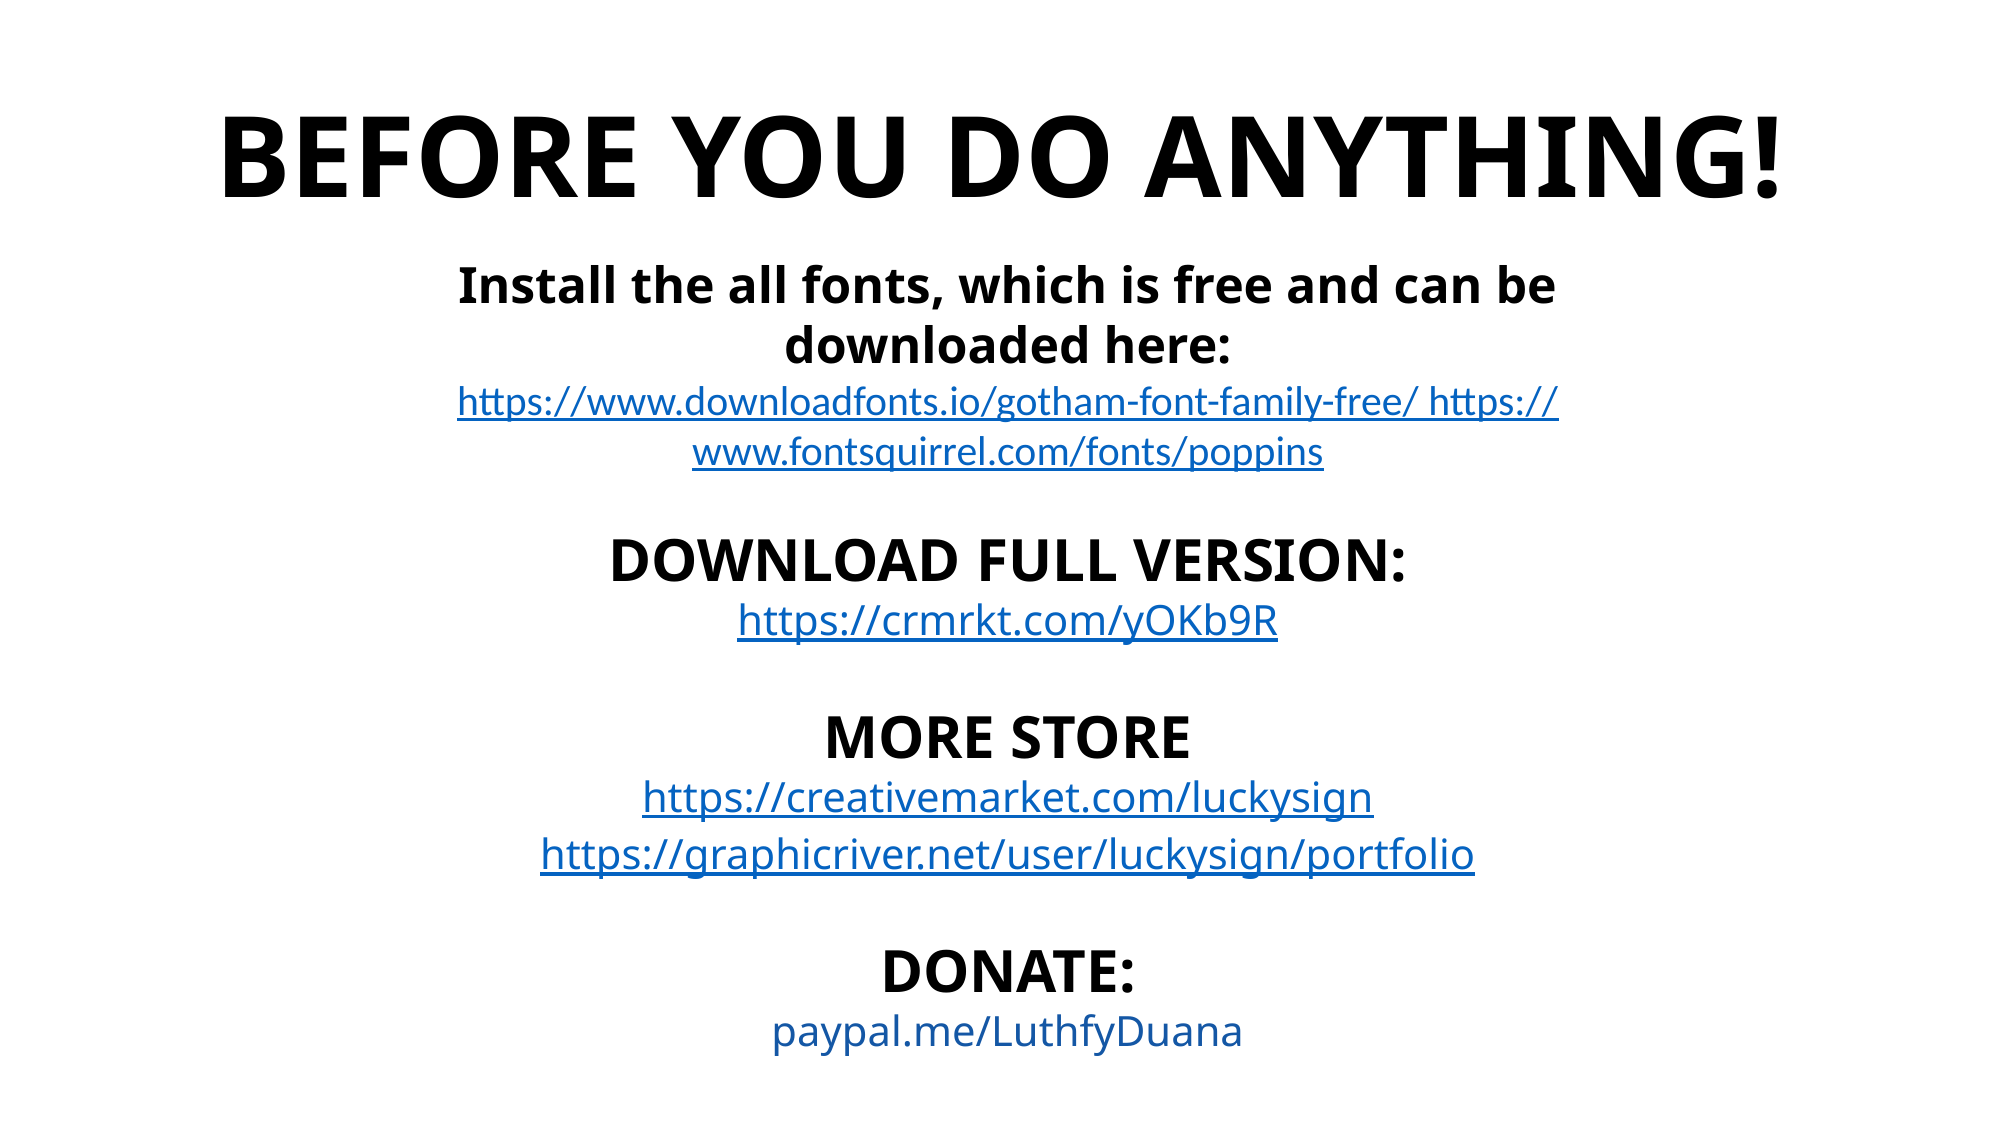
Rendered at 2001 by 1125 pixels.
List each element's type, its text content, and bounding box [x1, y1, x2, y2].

text_box Install the all fonts, which is free and can be downloaded here: https://www.downloadfonts.io/gotham-font-family-free/ https://www.fontsquirrel.com/fonts/poppins DOWNLOAD FULL VERSION: https://crmrkt.com/yOKb9R MORE STORE https://creativemarket.com/luckysign https://graphicriver.net/user/luckysign/portfolio DONATE: paypal.me/LuthfyDuana [284, 246, 1732, 1062]
text_box BEFORE YOU DO ANYTHING! [150, 92, 1850, 227]
